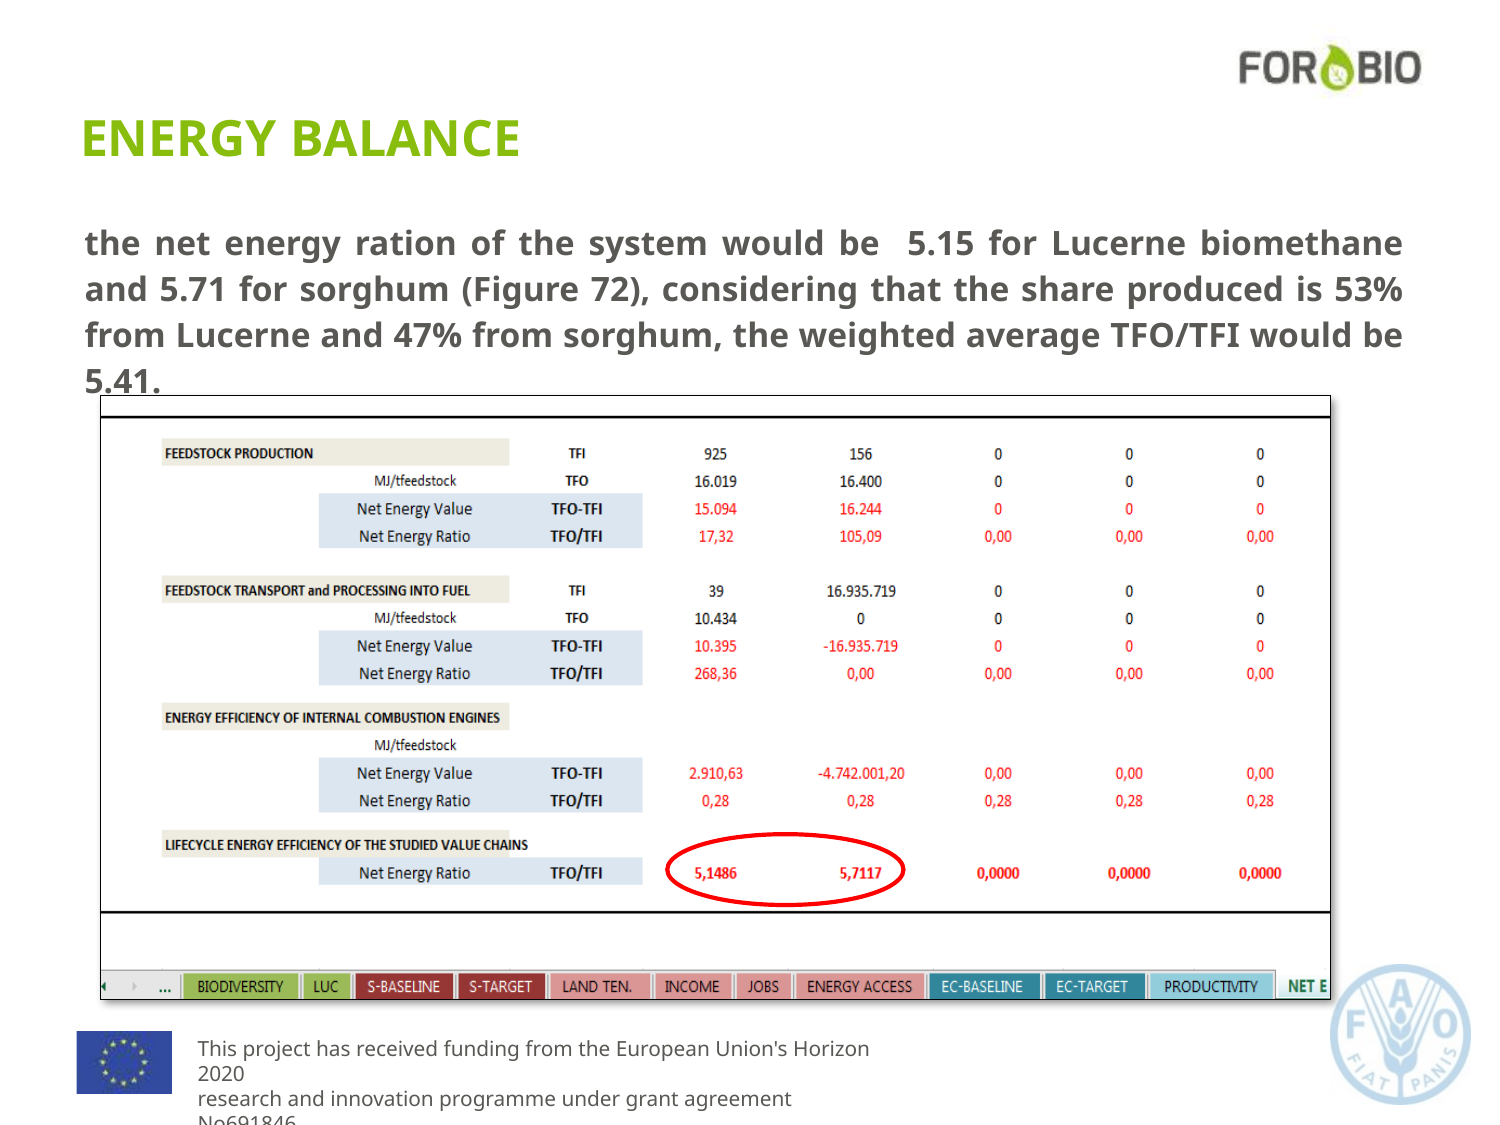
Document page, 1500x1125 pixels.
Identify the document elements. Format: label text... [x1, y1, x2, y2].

picture [76, 1031, 172, 1094]
title ENERGY BALANCE [64, 42, 1235, 231]
text_box the net energy ration of the system would be 5.15 for Lucerne biomethane and 5.71 for sorghum (Figure 72), considering that the share produced is 53% from Lucerne and 47% from sorghum, the weighted average TFO/TFI would be 5.41. [69, 208, 1420, 409]
picture [1187, 23, 1473, 114]
picture [100, 395, 1471, 1105]
